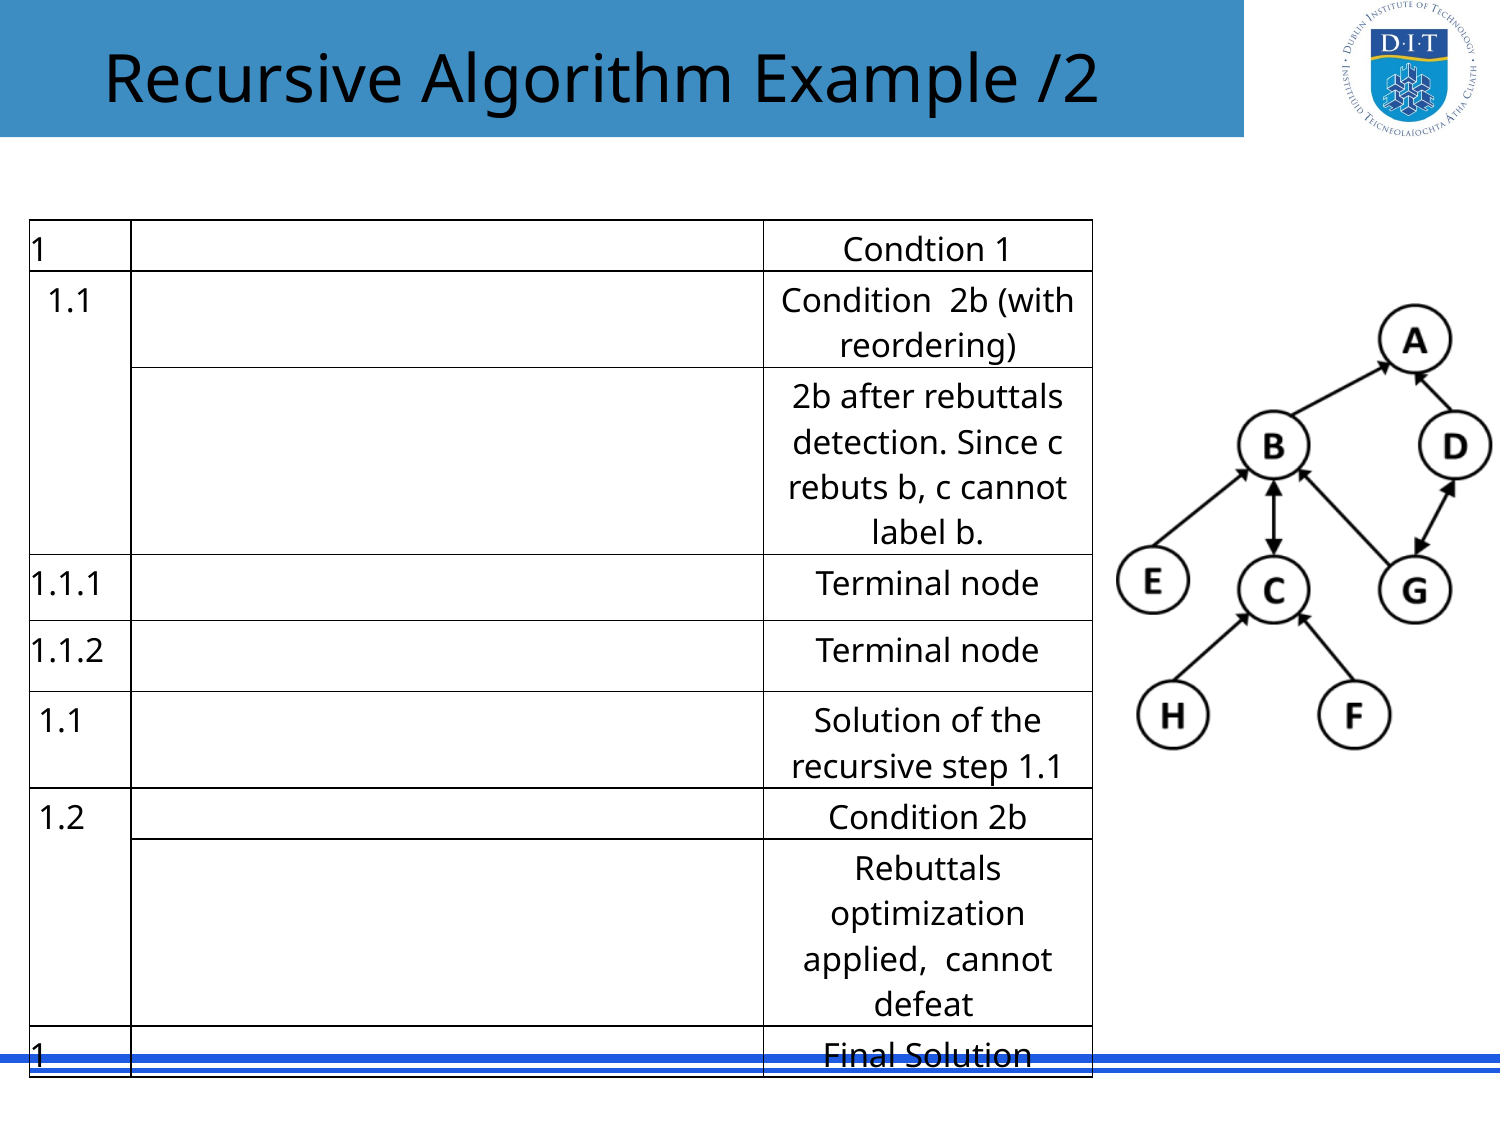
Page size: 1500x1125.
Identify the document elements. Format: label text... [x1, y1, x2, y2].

picture [1115, 302, 1495, 764]
text_box Recursive Algorithm Example /2 [88, 7, 1118, 145]
picture [1340, 0, 1478, 138]
